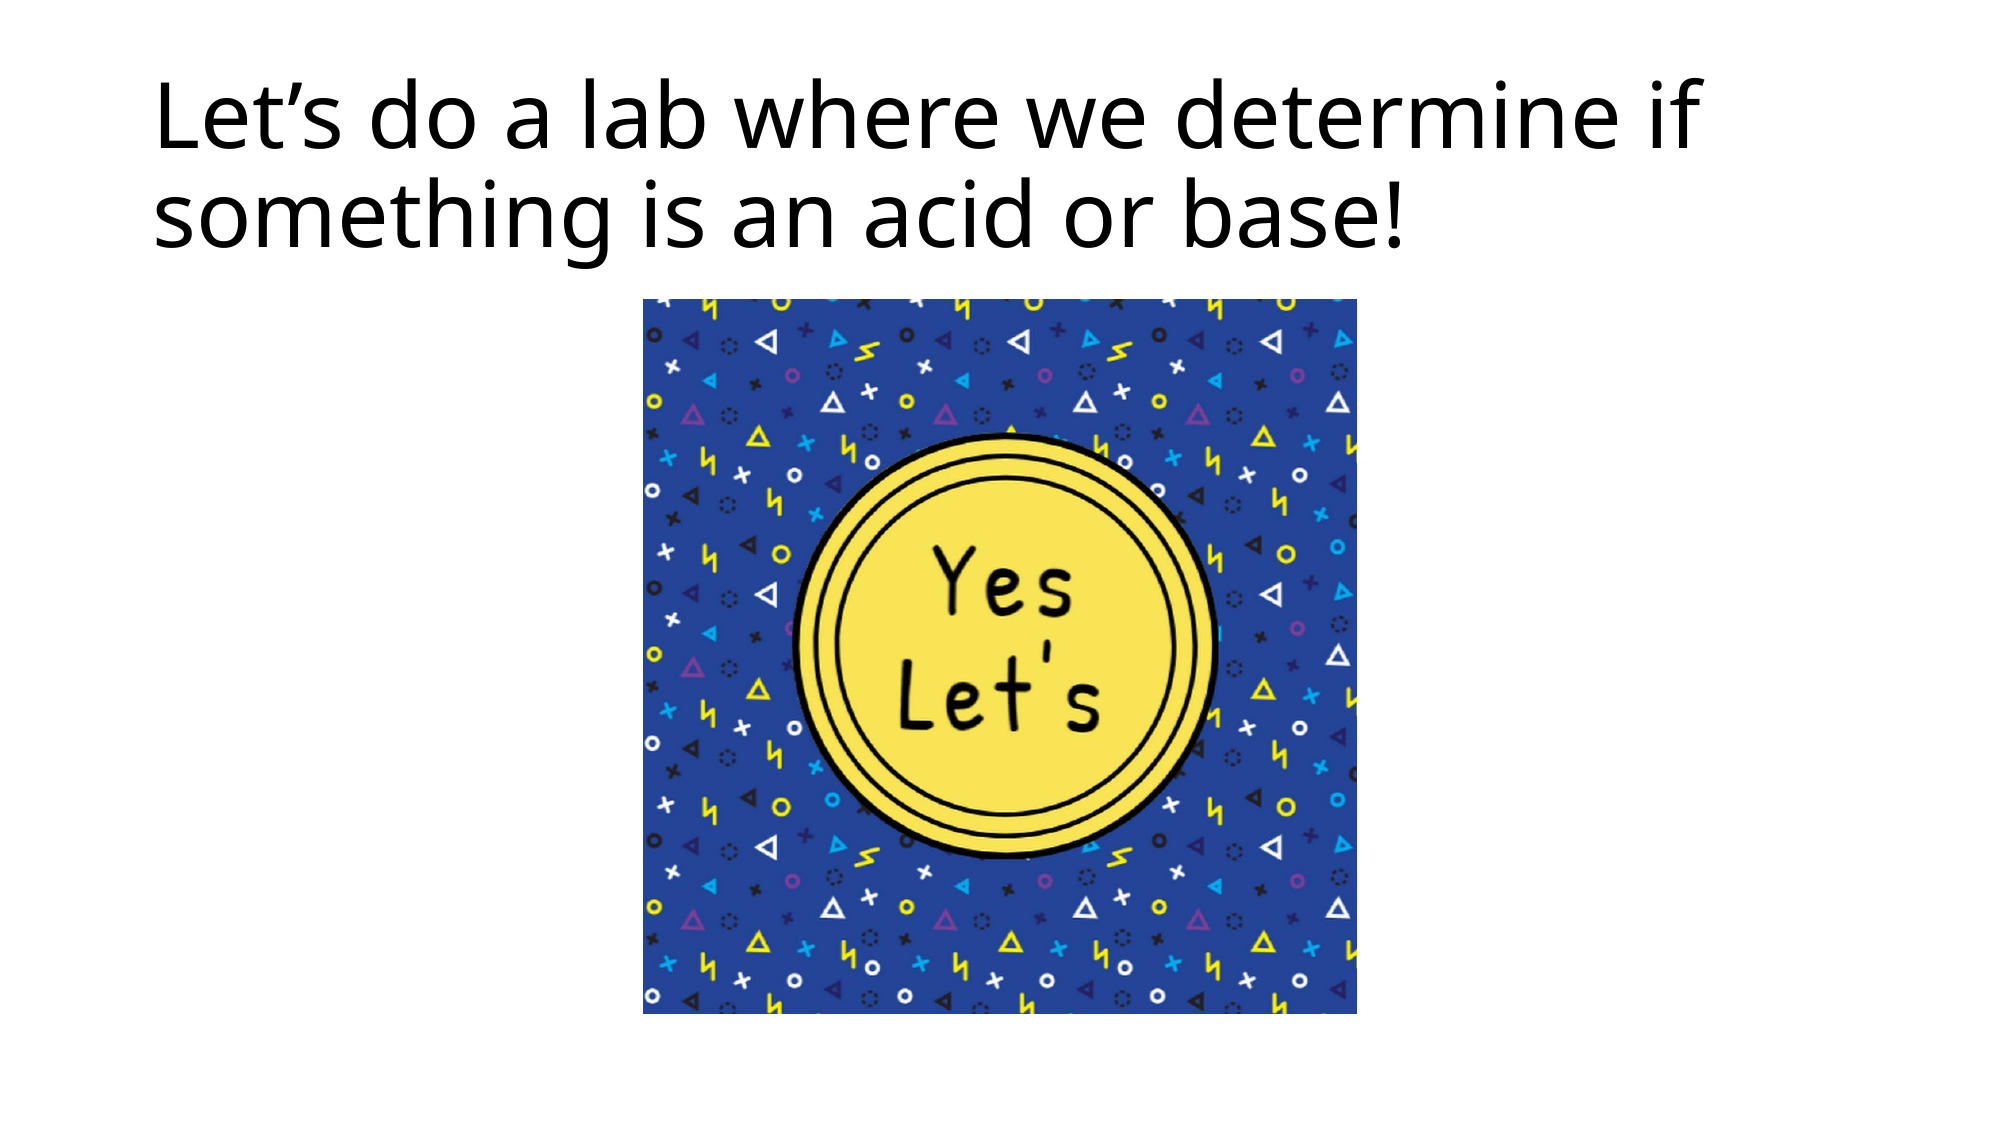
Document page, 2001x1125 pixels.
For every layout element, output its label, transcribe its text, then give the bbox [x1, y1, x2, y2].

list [643, 299, 1357, 1014]
title Let’s do a lab where we determine if something is an acid or base! [137, 59, 1863, 278]
